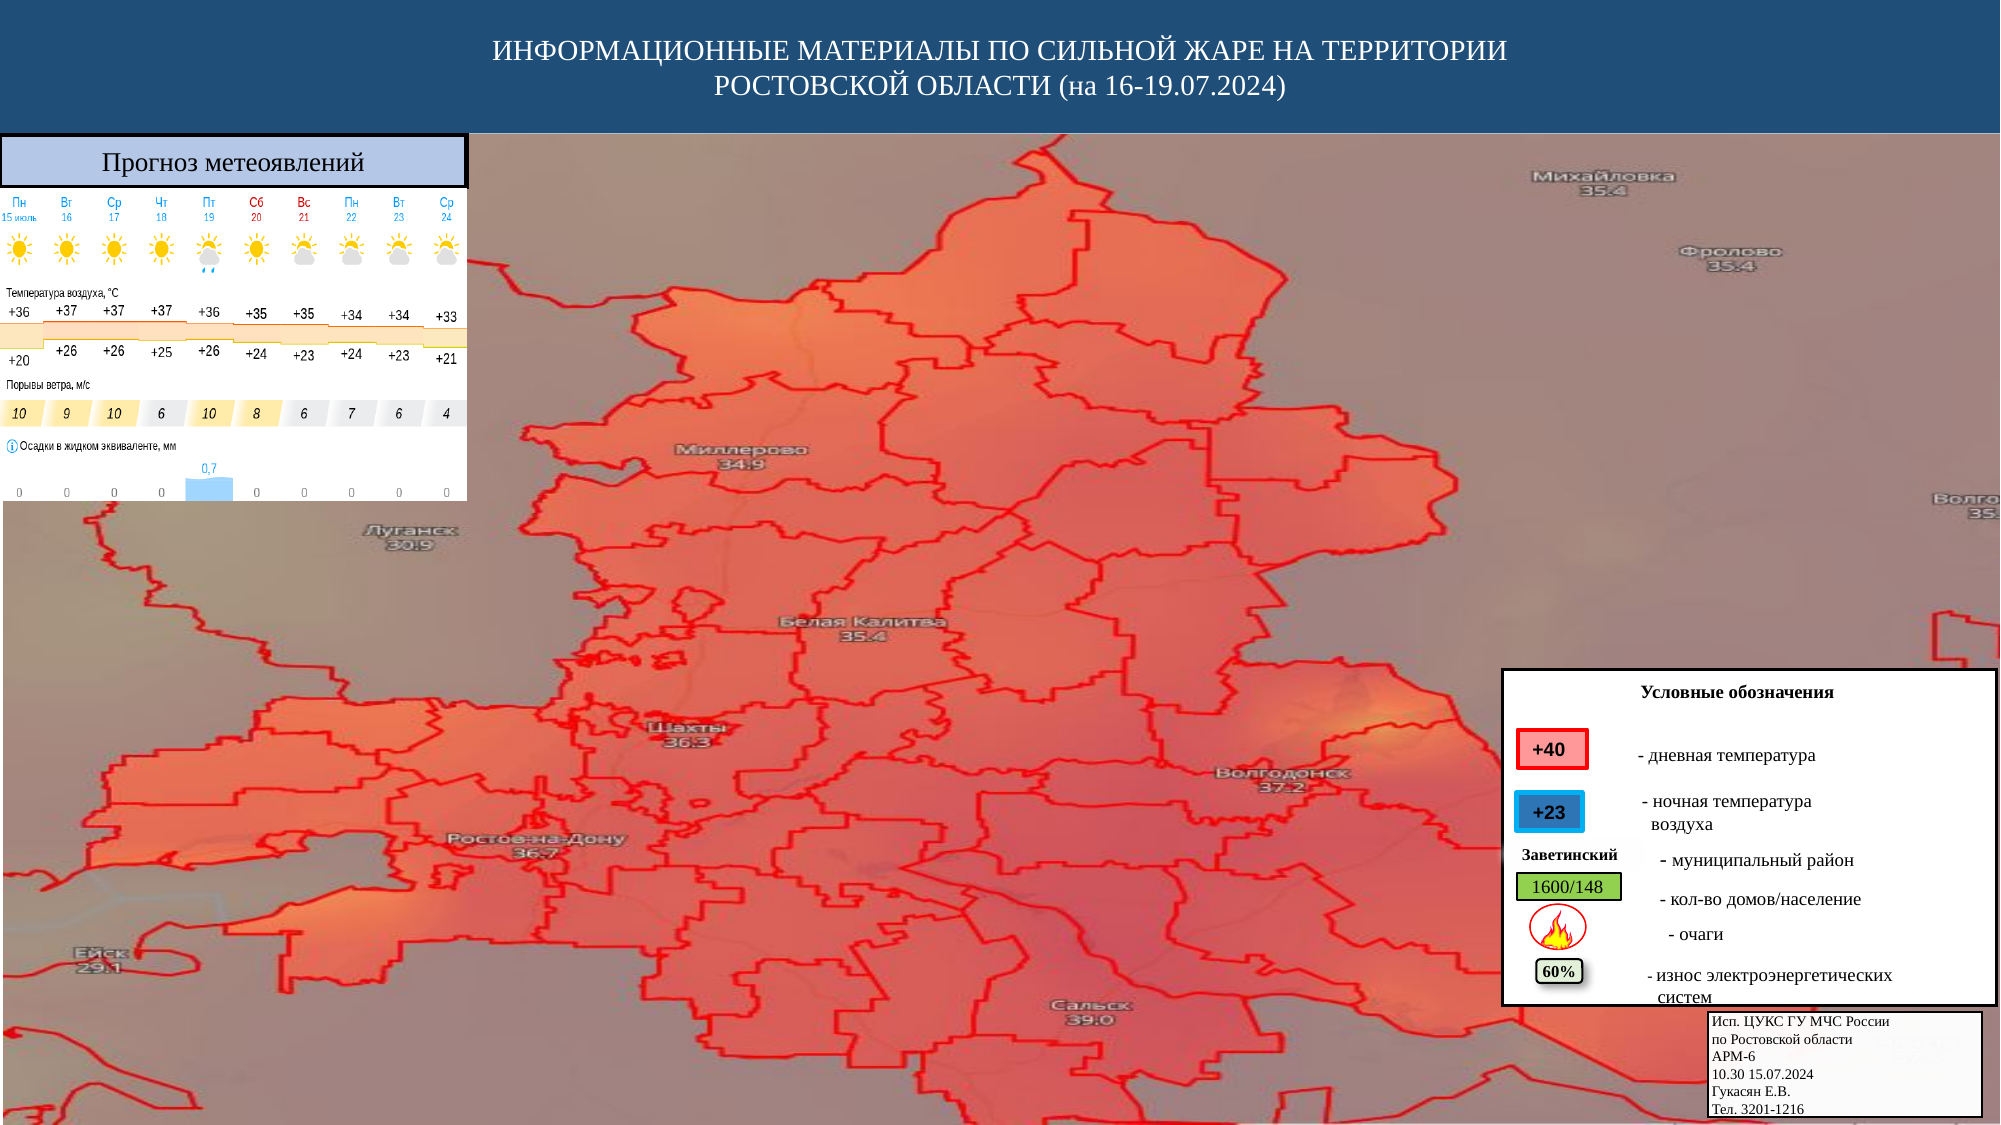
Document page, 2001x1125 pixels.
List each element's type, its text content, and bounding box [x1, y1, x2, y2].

text_box ИНФОРМАЦИОННЫЕ МАТЕРИАЛЫ ПО СИЛЬНОЙ ЖАРЕ НА ТЕРРИТОРИИ РОСТОВСКОЙ ОБЛАСТИ (на 16-19.07.2024) [0, 0, 2000, 134]
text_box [1494, 668, 2000, 1006]
picture [0, 134, 2000, 1125]
